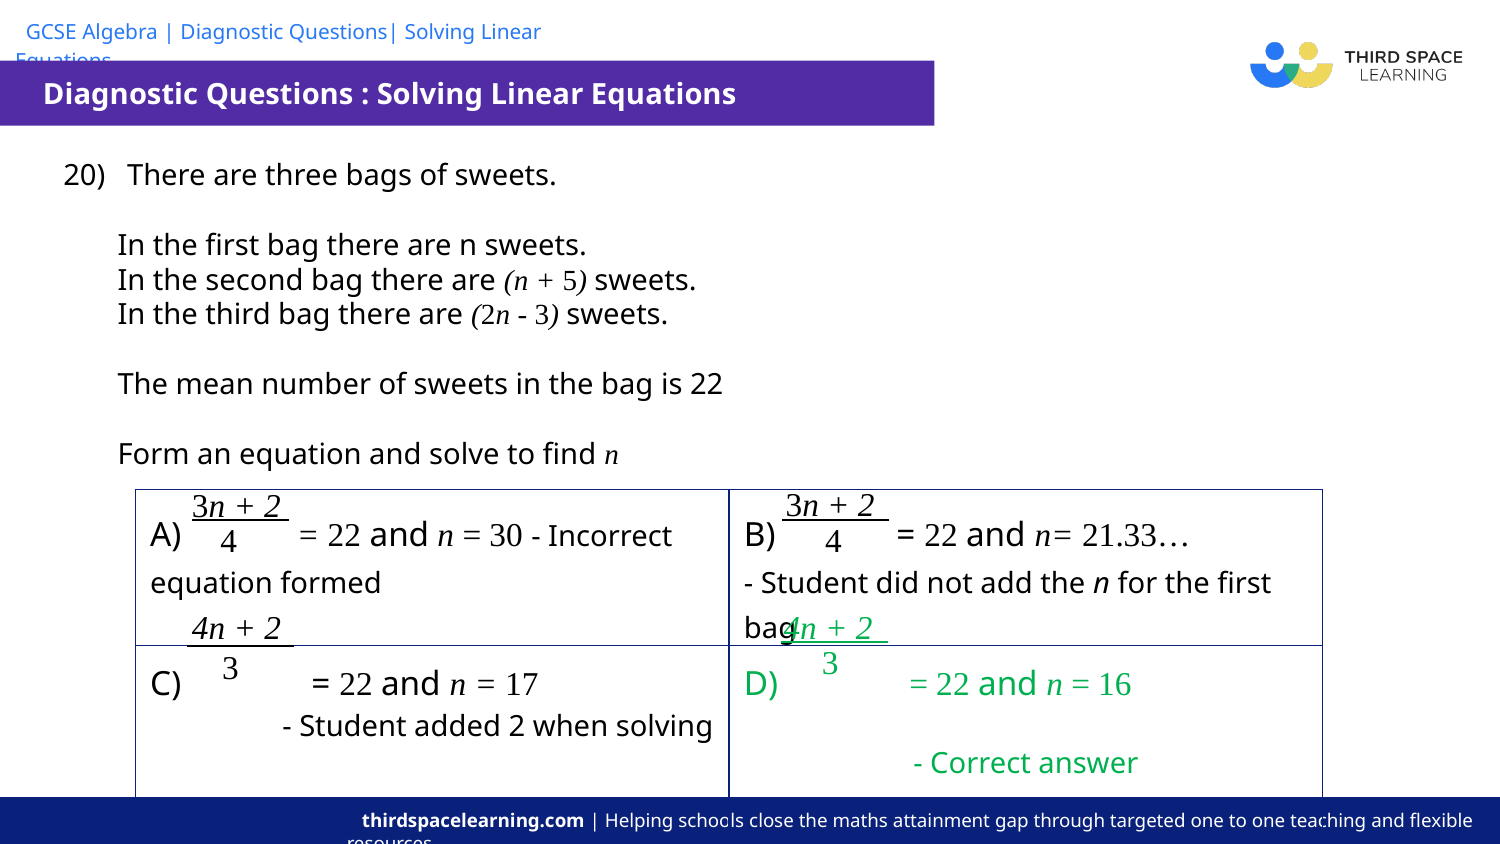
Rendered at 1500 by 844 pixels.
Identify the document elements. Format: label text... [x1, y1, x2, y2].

text_box 4 [205, 529, 276, 567]
text_box 3n + 2 [177, 476, 304, 532]
text_box 4n + 2 [768, 598, 896, 654]
table_header A) = 22 and n = 30 - Incorrect equation formed [136, 490, 728, 645]
text_box 4n + 2 [177, 598, 304, 654]
text_box 4 [810, 511, 880, 519]
table_header = 22 and n= 21.33… - Student did not add the n for the first bag [730, 490, 1322, 645]
picture [1250, 33, 1465, 99]
text_box 3 [807, 651, 858, 689]
text_box There are three bags of sweets. In the first bag there are n sweets. In the second bag there are (n + 5) sweets. In the third bag there are (2n - 3) sweets. The mean number of sweets in the bag is 22 Form an equation and solve to find n [27, 148, 891, 478]
table_cell D) = 22 and n = 16 - Correct answer [730, 646, 1322, 844]
text_box 3 [207, 639, 304, 694]
table_cell = 22 and n = 17 - Student added 2 when solving [136, 646, 728, 844]
text_box 4 [810, 529, 880, 567]
text_box 3 [807, 633, 858, 641]
text_box 4 [205, 511, 276, 519]
text_box 3n + 2 [770, 476, 898, 531]
text_box Diagnostic Questions : Solving Linear Equations [27, 60, 778, 126]
